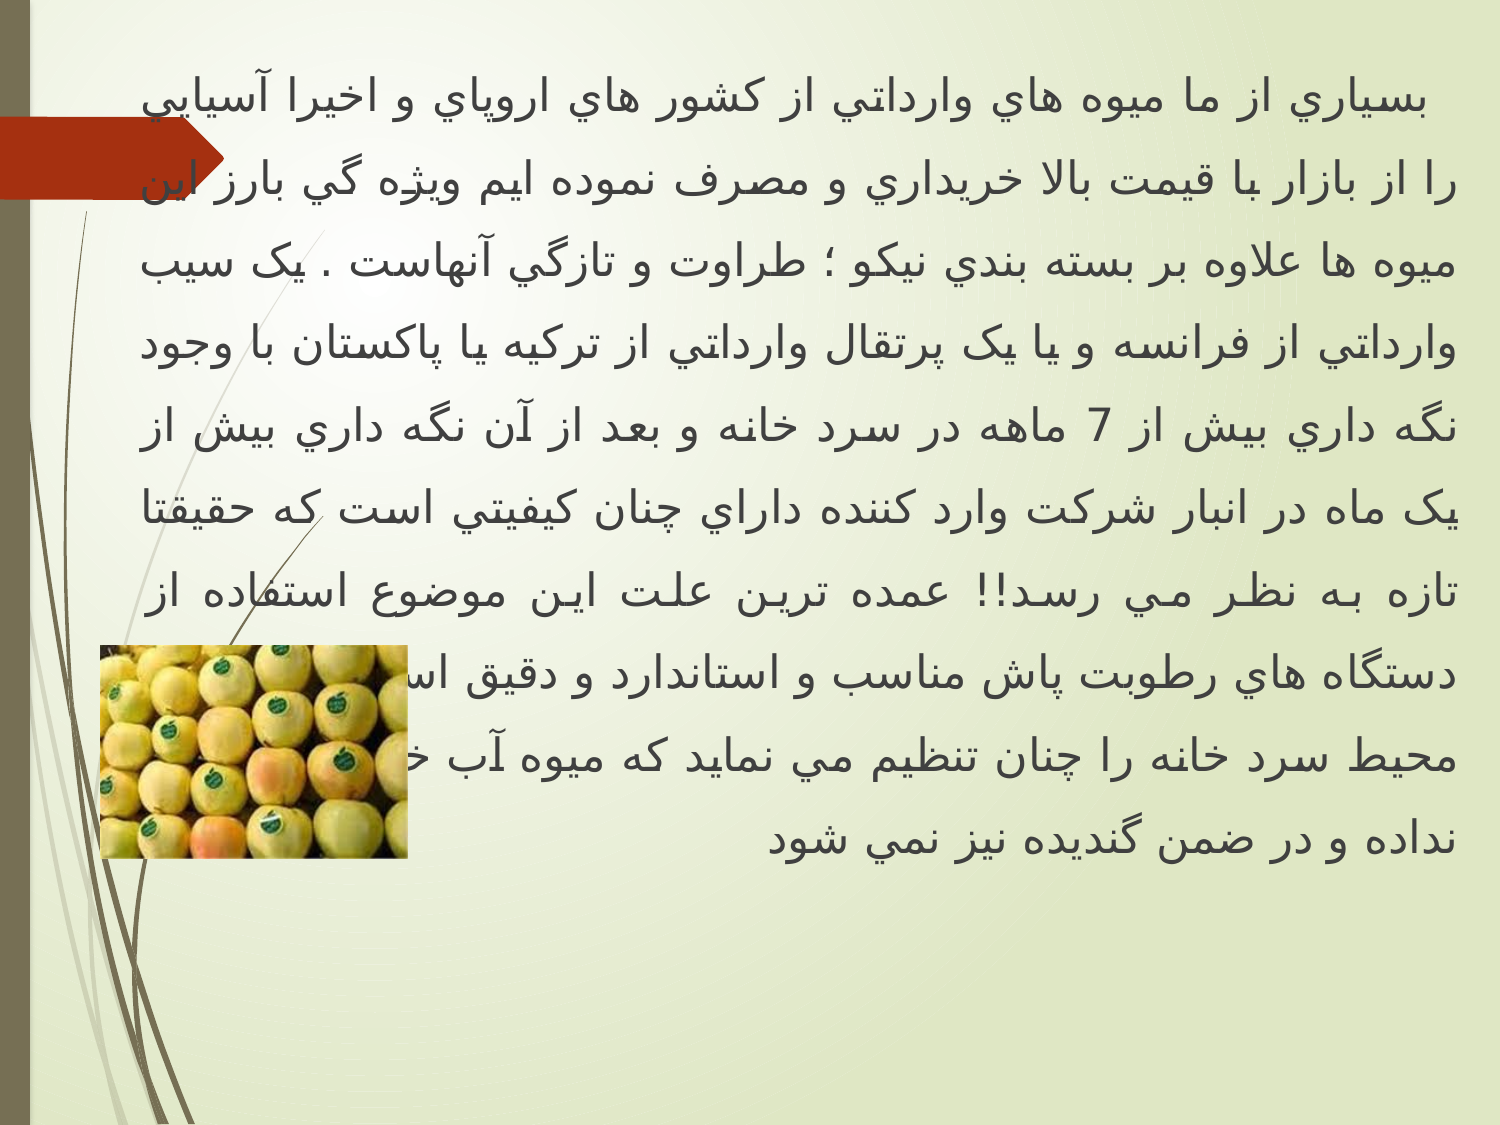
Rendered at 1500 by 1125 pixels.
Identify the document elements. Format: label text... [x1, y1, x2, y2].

list بسياري از ما ميوه هاي وارداتي از کشور هاي اروپاي و اخيرا آسيايي را از بازار با قيمت بالا خريداري و مصرف نموده ايم ويژه گي بارز اين ميوه ها علاوه بر بسته بندي نيکو ؛ طراوت و تازگي آنهاست . يک سيب وارداتي از فرانسه و يا يک پرتقال وارداتي از ترکيه يا پاکستان با وجود نگه داري بيش از 7 ماهه در سرد خانه و بعد از آن نگه داري بيش از يک ماه در انبار شرکت وارد کننده داراي چنان کيفيتي است که حقيقتا تازه به نظر مي رسد!! عمده ترين علت اين موضوع استفاده از دستگاه هاي رطوبت پاش مناسب و استاندارد و دقيق است که رطوبت محيط سرد خانه را چنان تنظيم مي نمايد که ميوه آب خود را از دست نداده و در ضمن گنديده نيز نمي شود [123, 30, 1474, 774]
picture [100, 644, 408, 859]
